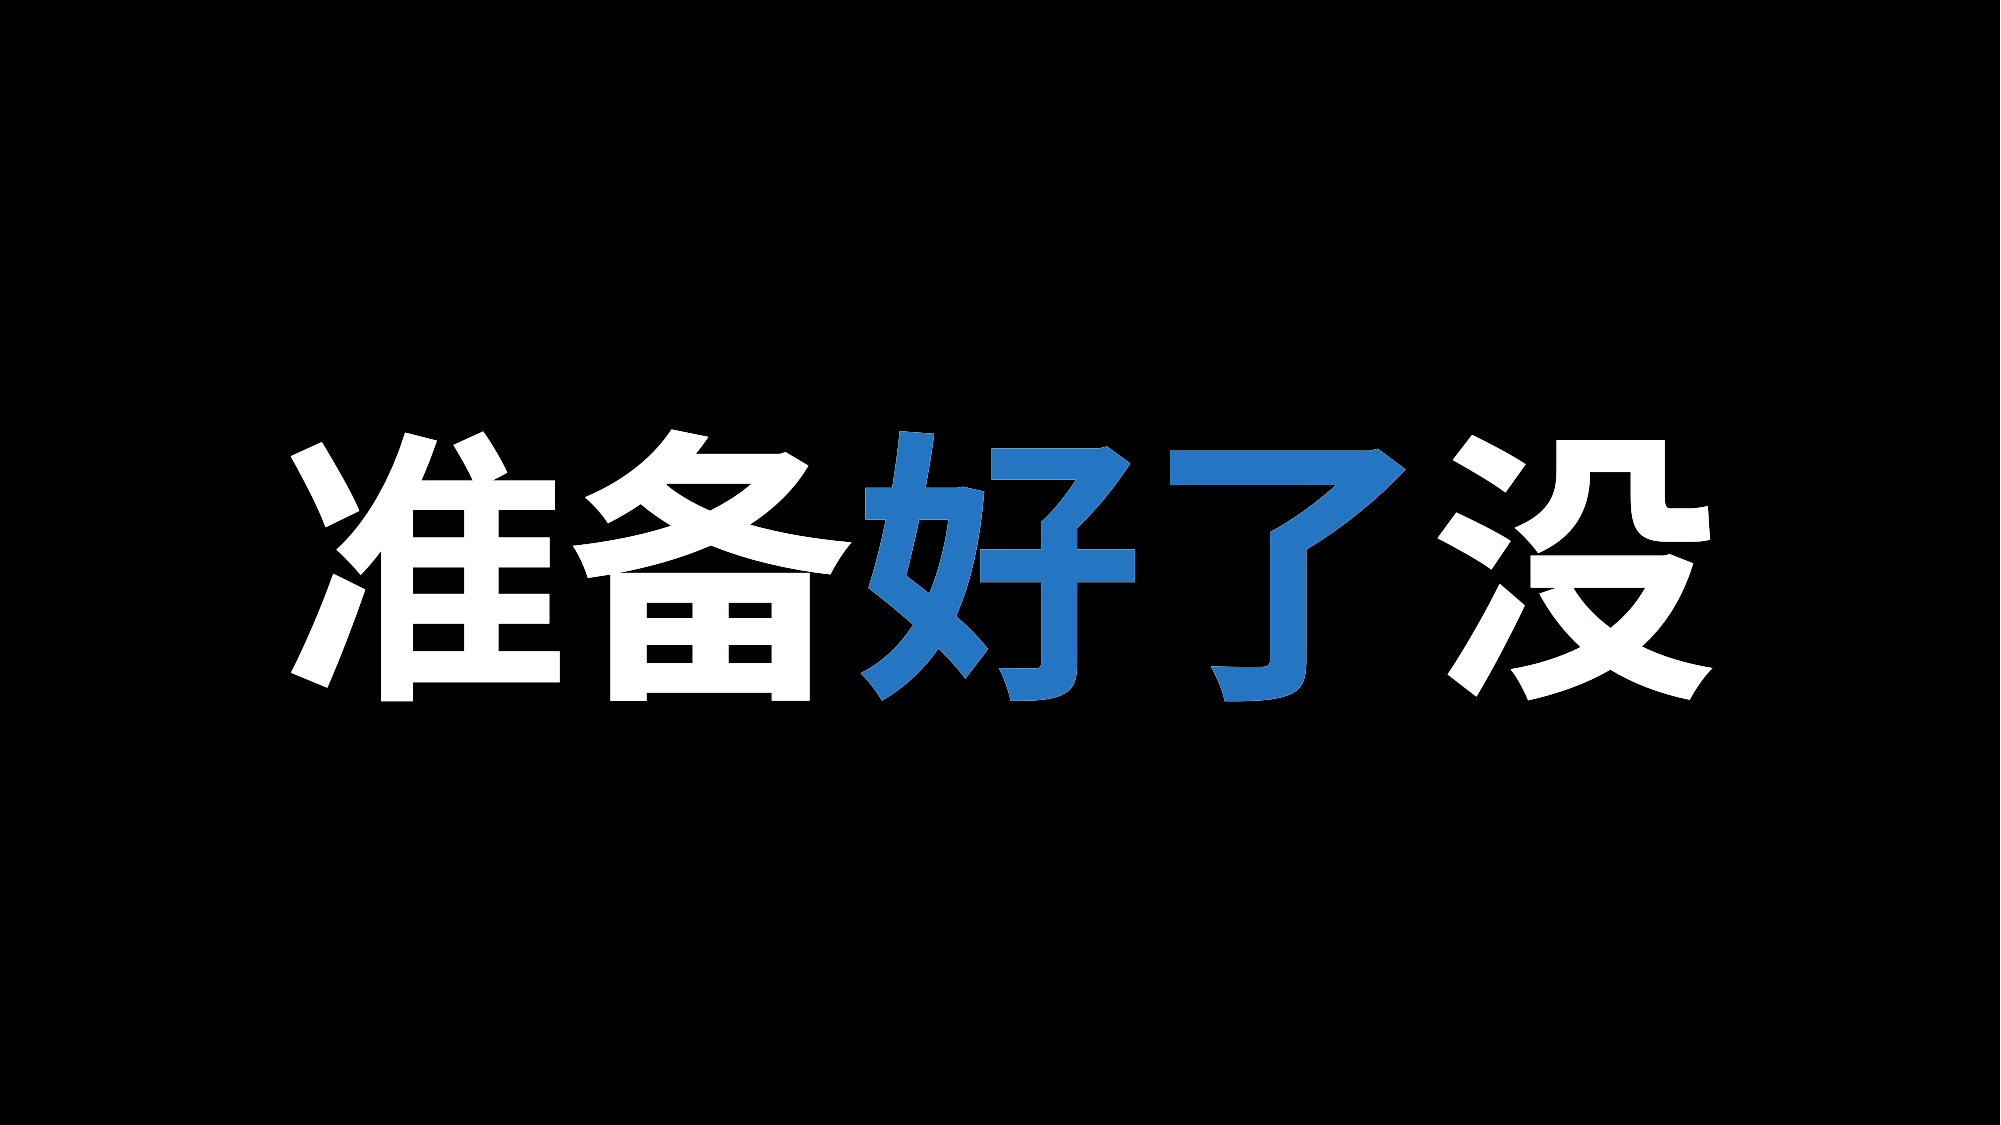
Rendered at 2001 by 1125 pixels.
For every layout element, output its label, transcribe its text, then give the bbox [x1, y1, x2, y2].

text_box 准备好了没 [70, 380, 1930, 741]
